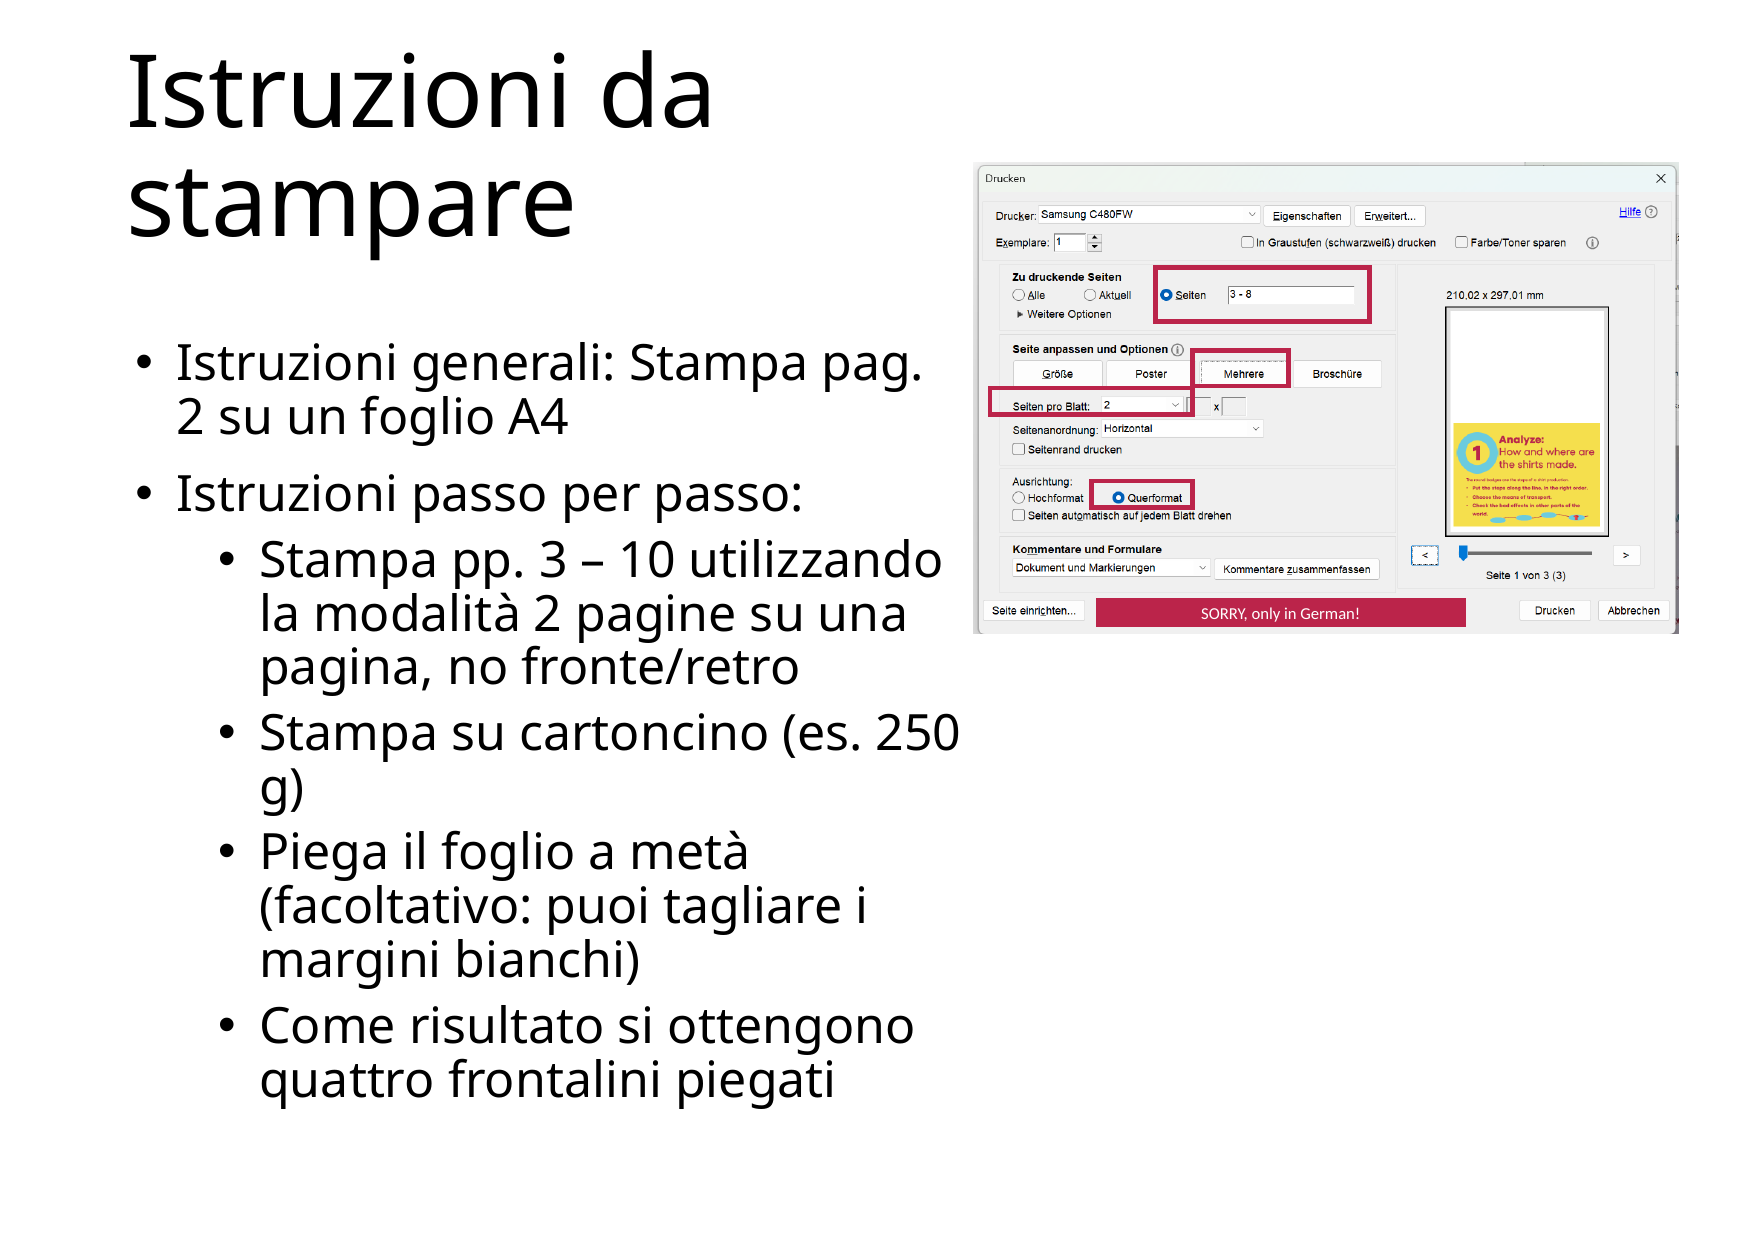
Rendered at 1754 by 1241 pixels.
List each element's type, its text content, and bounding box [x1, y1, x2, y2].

picture [973, 162, 1679, 634]
title Istruzioni da stampare [111, 29, 1625, 269]
list Istruzioni generali: Stampa pag. 2 su un foglio A4 Istruzioni passo per passo: Stampa pp. 3 – 10 utilizzando la modalità 2 pagine su una pagina, no fronte/retro Stampa su cartoncino (es. 250 g) Piega il foglio a metà (facoltativo: puoi tagliare i margini bianchi)​ Come risultato si ottengono quattro frontalini piegati​ [120, 330, 979, 1117]
